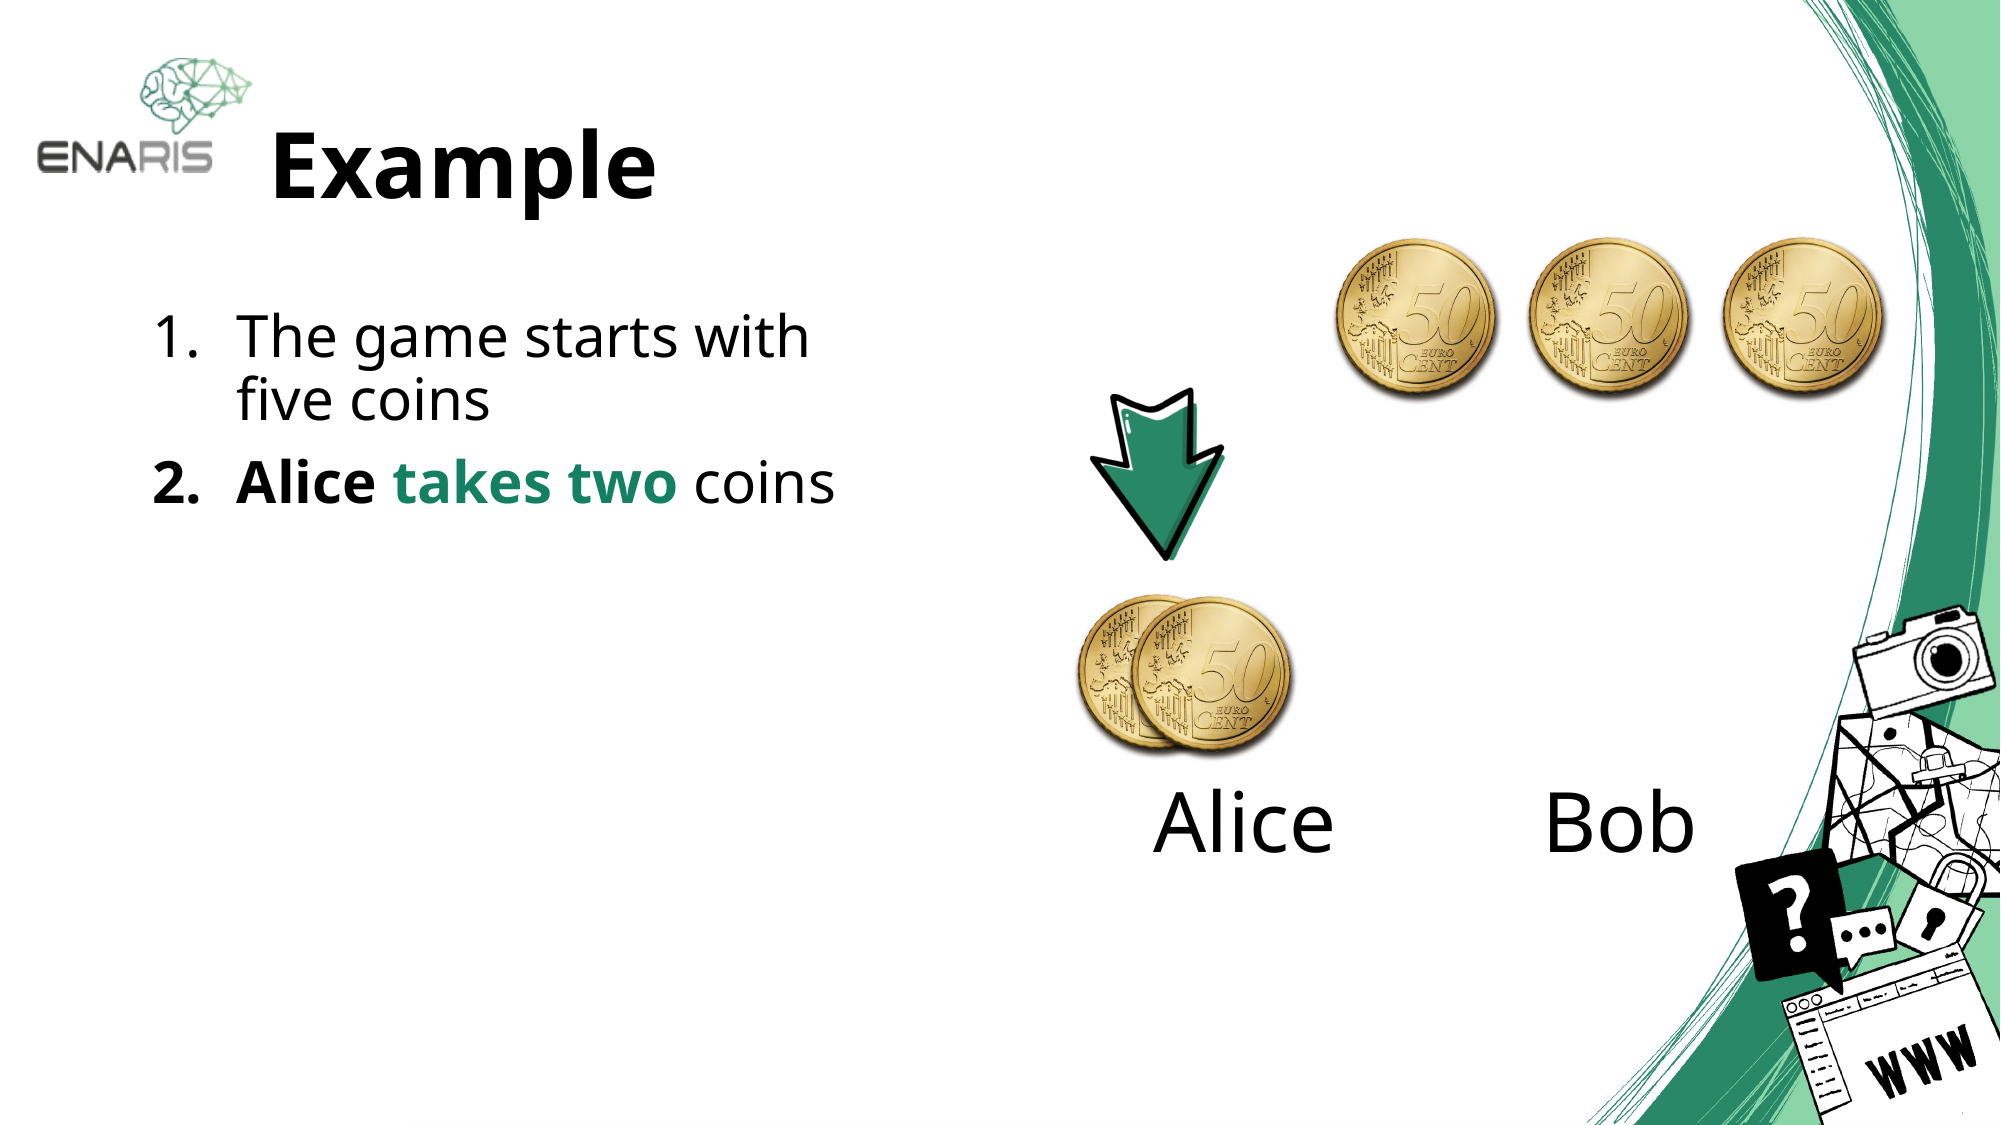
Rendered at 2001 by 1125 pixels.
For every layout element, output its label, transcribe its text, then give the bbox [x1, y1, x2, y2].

picture [408, 0, 2000, 1125]
text_box Alice [1058, 762, 1432, 877]
title Example [253, 59, 1863, 278]
picture [37, 58, 254, 173]
list The game starts with five coins Alice takes two coins [137, 299, 924, 1014]
text_box Bob [1432, 762, 1808, 877]
